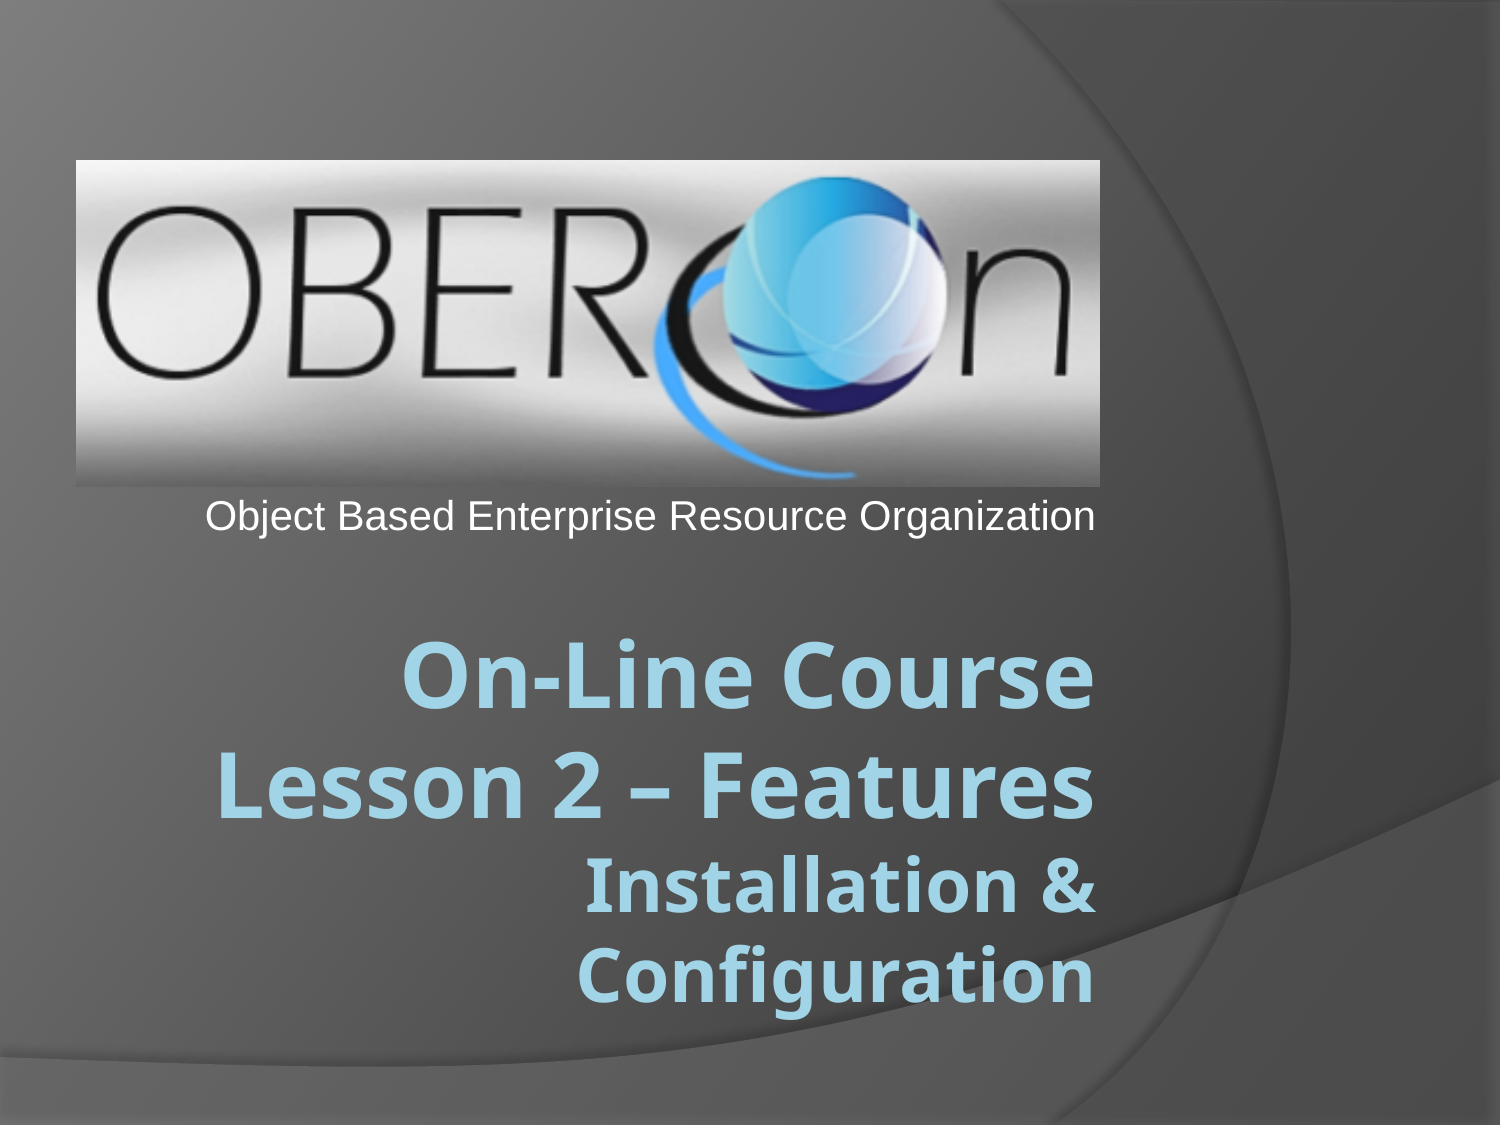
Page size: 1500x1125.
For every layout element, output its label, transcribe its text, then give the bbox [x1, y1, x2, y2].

picture [76, 160, 1100, 487]
title On-Line Course Lesson 2 – Features Installation & Configuration [76, 609, 1105, 835]
subtitle Object Based Enterprise Resource Organization [41, 456, 1105, 539]
